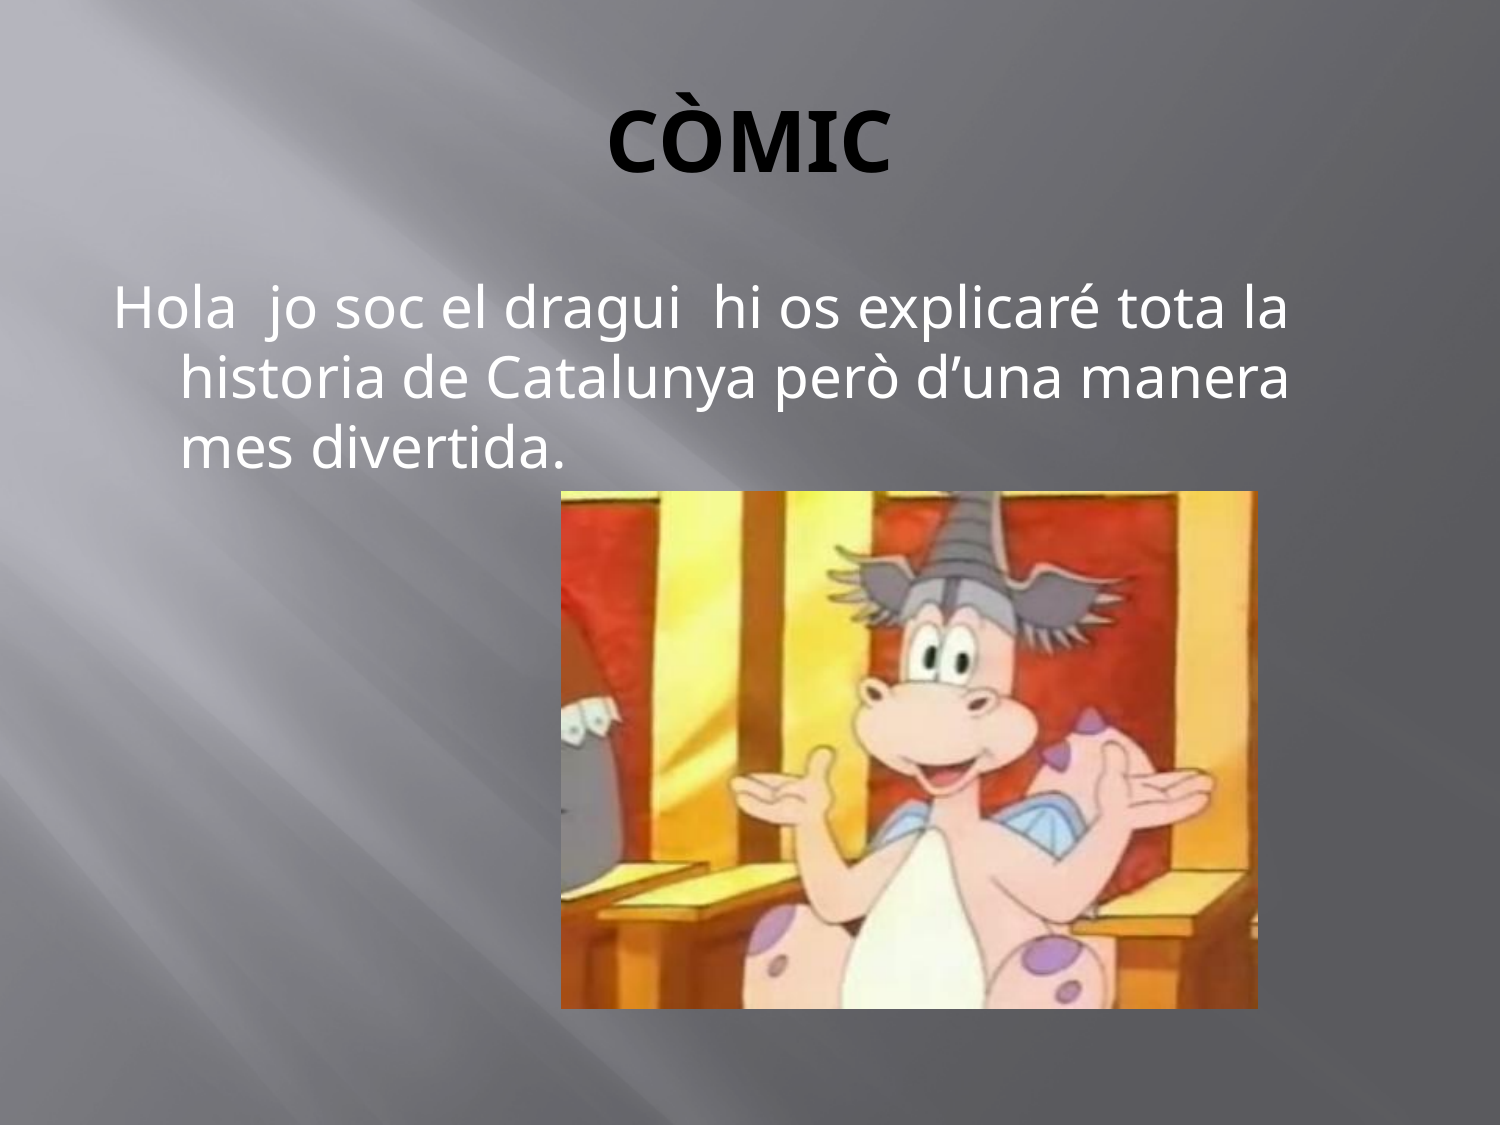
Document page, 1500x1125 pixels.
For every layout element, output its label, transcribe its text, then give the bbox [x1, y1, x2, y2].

title CÒMIC [75, 45, 1425, 233]
picture [560, 491, 1259, 1009]
list Hola jo soc el dragui hi os explicaré tota la historia de Catalunya però d’una manera mes divertida. [75, 262, 1425, 1035]
